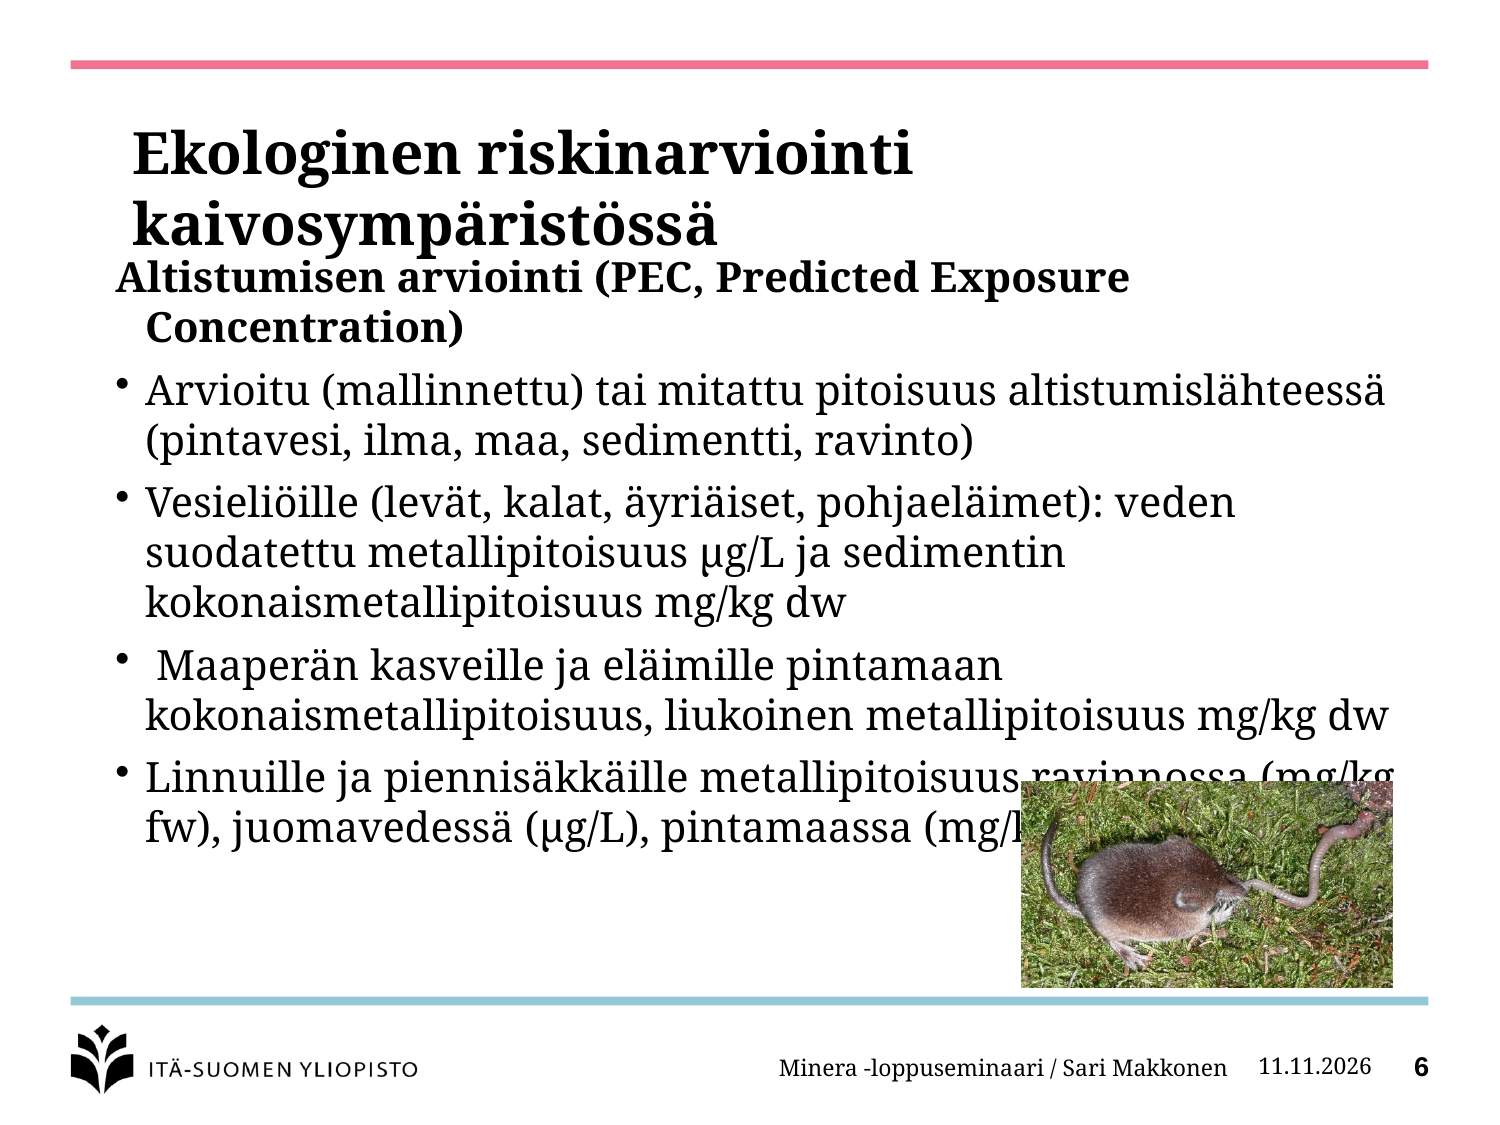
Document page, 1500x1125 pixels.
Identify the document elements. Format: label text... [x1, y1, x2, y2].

picture [70, 1024, 422, 1094]
title Ekologinen riskinarviointi kaivosympäristössä [117, 107, 1430, 274]
picture [1021, 780, 1393, 988]
list Altistumisen arviointi (PEC, Predicted Exposure Concentration) Arvioitu (mallinnettu) tai mitattu pitoisuus altistumislähteessä (pintavesi, ilma, maa, sedimentti, ravinto) Vesieliöille (levät, kalat, äyriäiset, pohjaeläimet): veden suodatettu metallipitoisuus µg/L ja sedimentin kokonaismetallipitoisuus mg/kg dw Maaperän kasveille ja eläimille pintamaan kokonaismetallipitoisuus, liukoinen metallipitoisuus mg/kg dw Linnuille ja piennisäkkäille metallipitoisuus ravinnossa (mg/kg fw), juomavedessä (µg/L), pintamaassa (mg/kg fw) [100, 243, 1412, 929]
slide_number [1229, 1046, 1369, 1089]
slide_number 6 [1369, 1046, 1430, 1089]
footer Minera -loppuseminaari / Sari Makkonen [500, 1046, 1229, 1089]
